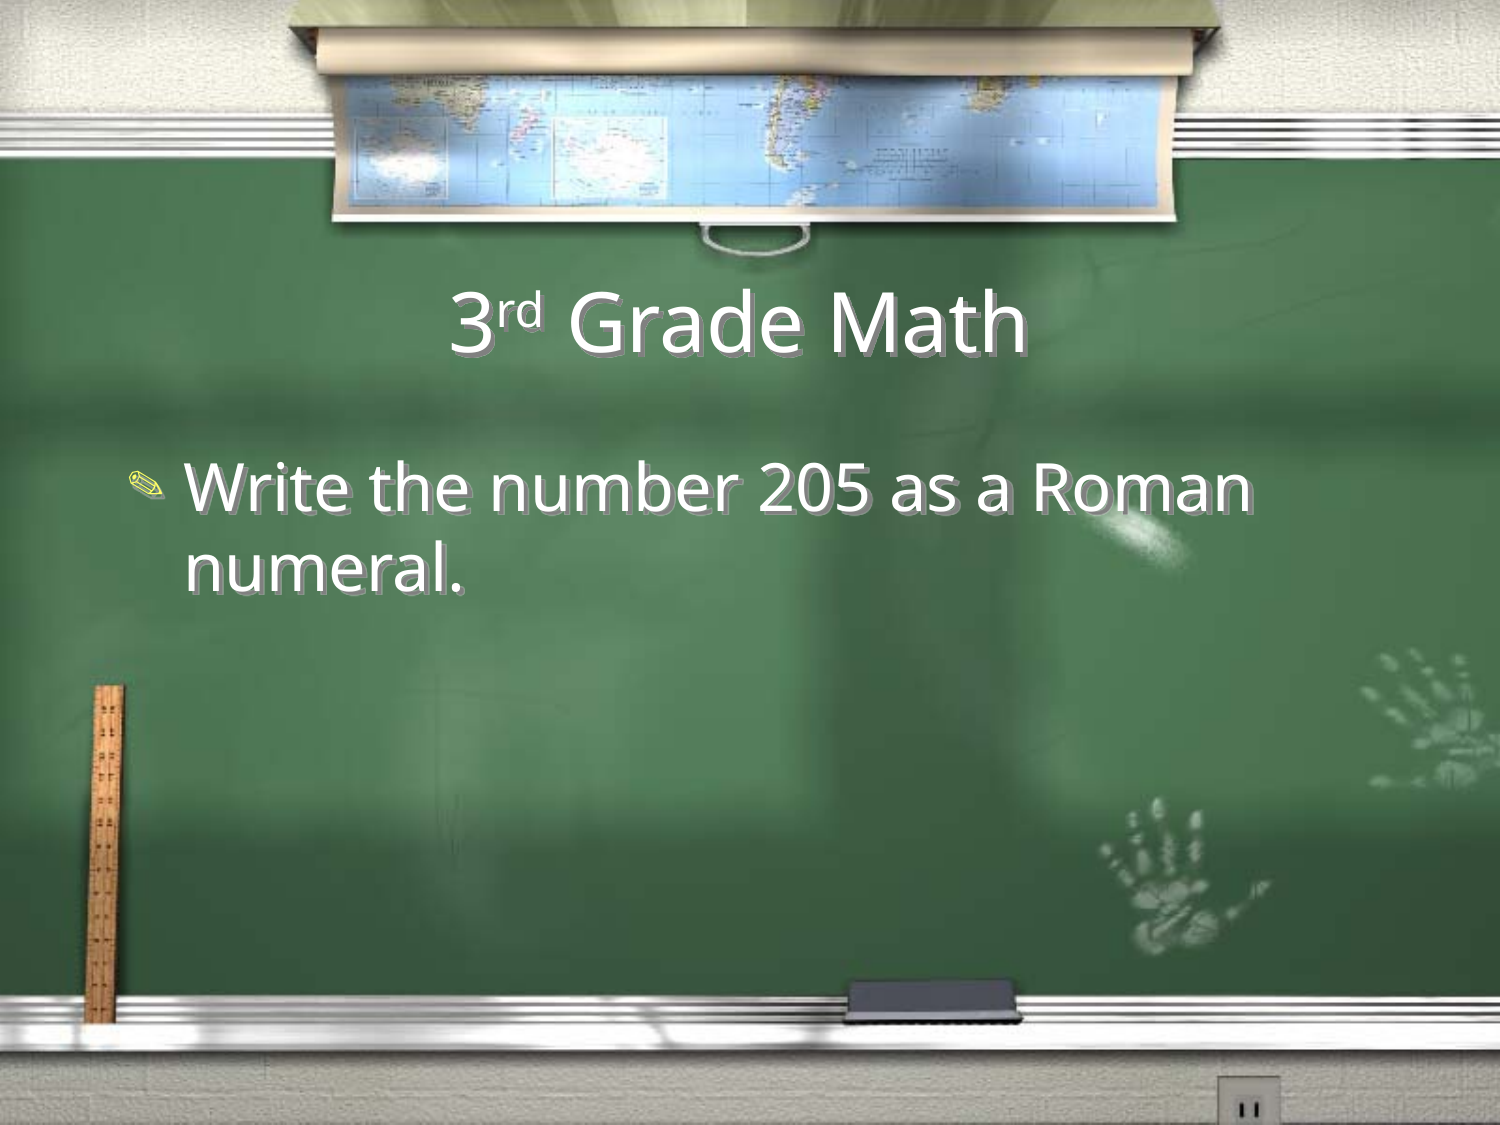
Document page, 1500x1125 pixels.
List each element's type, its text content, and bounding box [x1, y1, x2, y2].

title 3rd Grade Math [112, 224, 1388, 413]
picture [0, 0, 1500, 1125]
list Write the number 205 as a Roman numeral. [112, 437, 1388, 1013]
